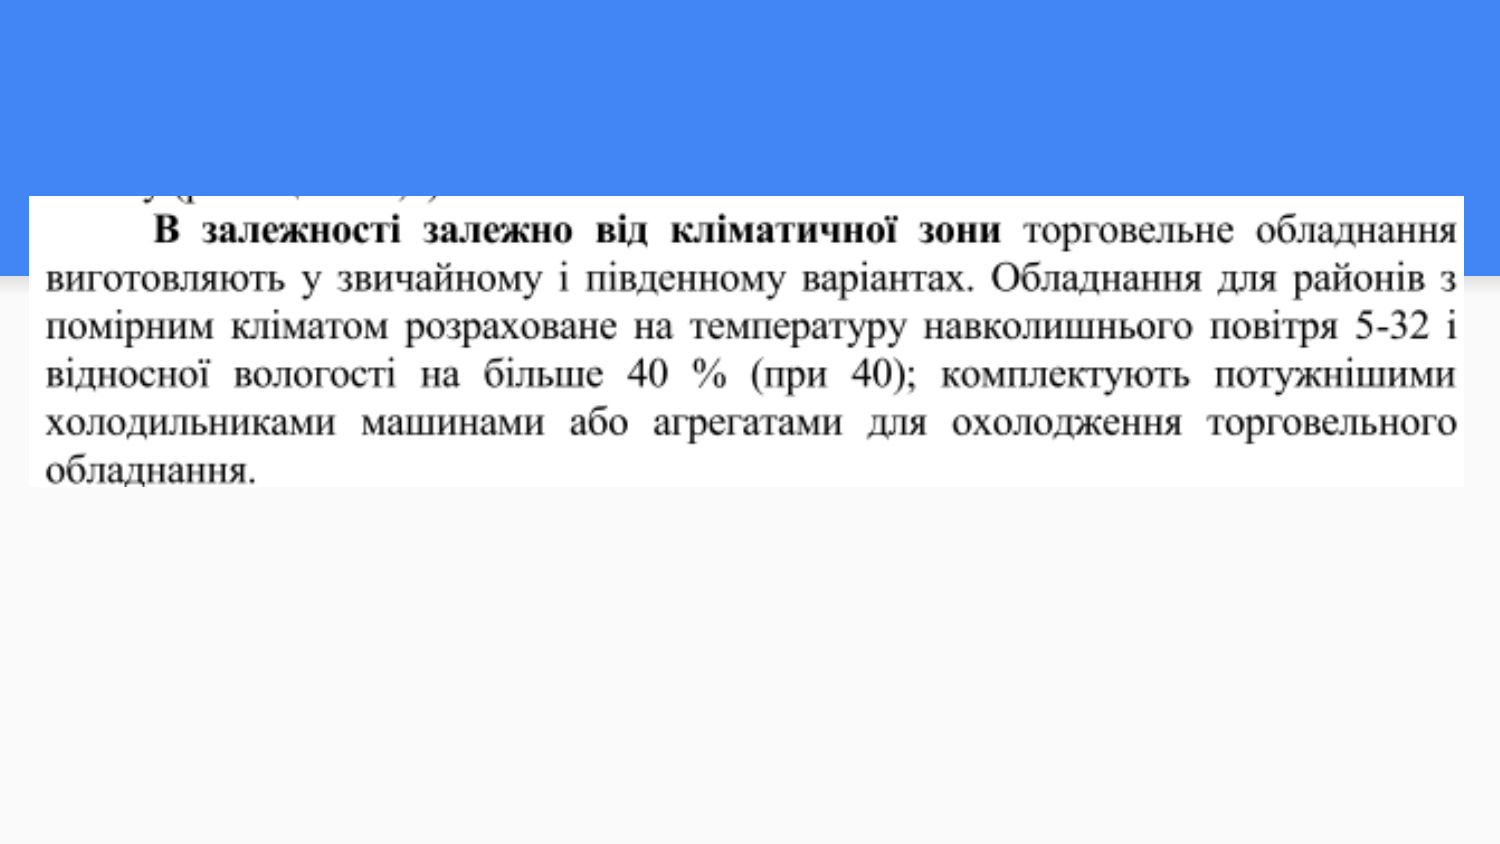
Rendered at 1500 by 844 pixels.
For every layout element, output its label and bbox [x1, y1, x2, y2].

picture [29, 196, 1464, 487]
